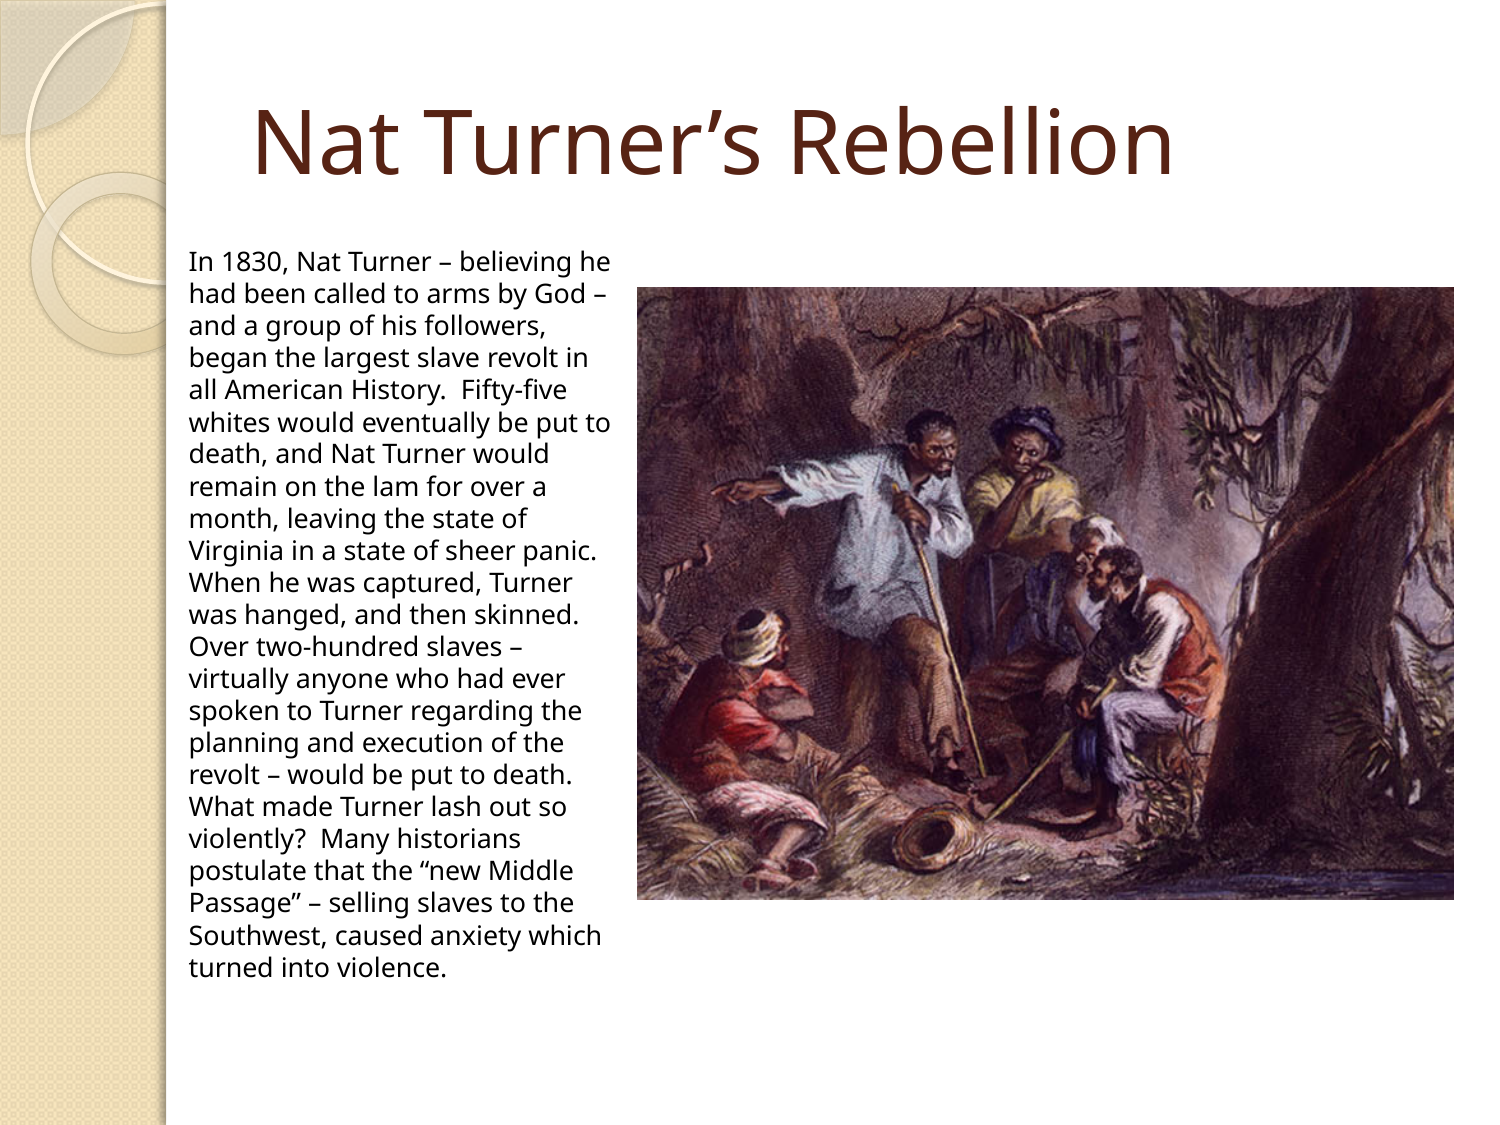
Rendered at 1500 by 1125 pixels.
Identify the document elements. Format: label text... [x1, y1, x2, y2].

title Nat Turner’s Rebellion [235, 45, 1466, 233]
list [637, 287, 1454, 900]
list In 1830, Nat Turner – believing he had been called to arms by God – and a group of his followers, began the largest slave revolt in all American History. Fifty-five whites would eventually be put to death, and Nat Turner would remain on the lam for over a month, leaving the state of Virginia in a state of sheer panic. When he was captured, Turner was hanged, and then skinned. Over two-hundred slaves – virtually anyone who had ever spoken to Turner regarding the planning and execution of the revolt – would be put to death. What made Turner lash out so violently? Many historians postulate that the “new Middle Passage” – selling slaves to the Southwest, caused anxiety which turned into violence. [162, 237, 638, 1003]
